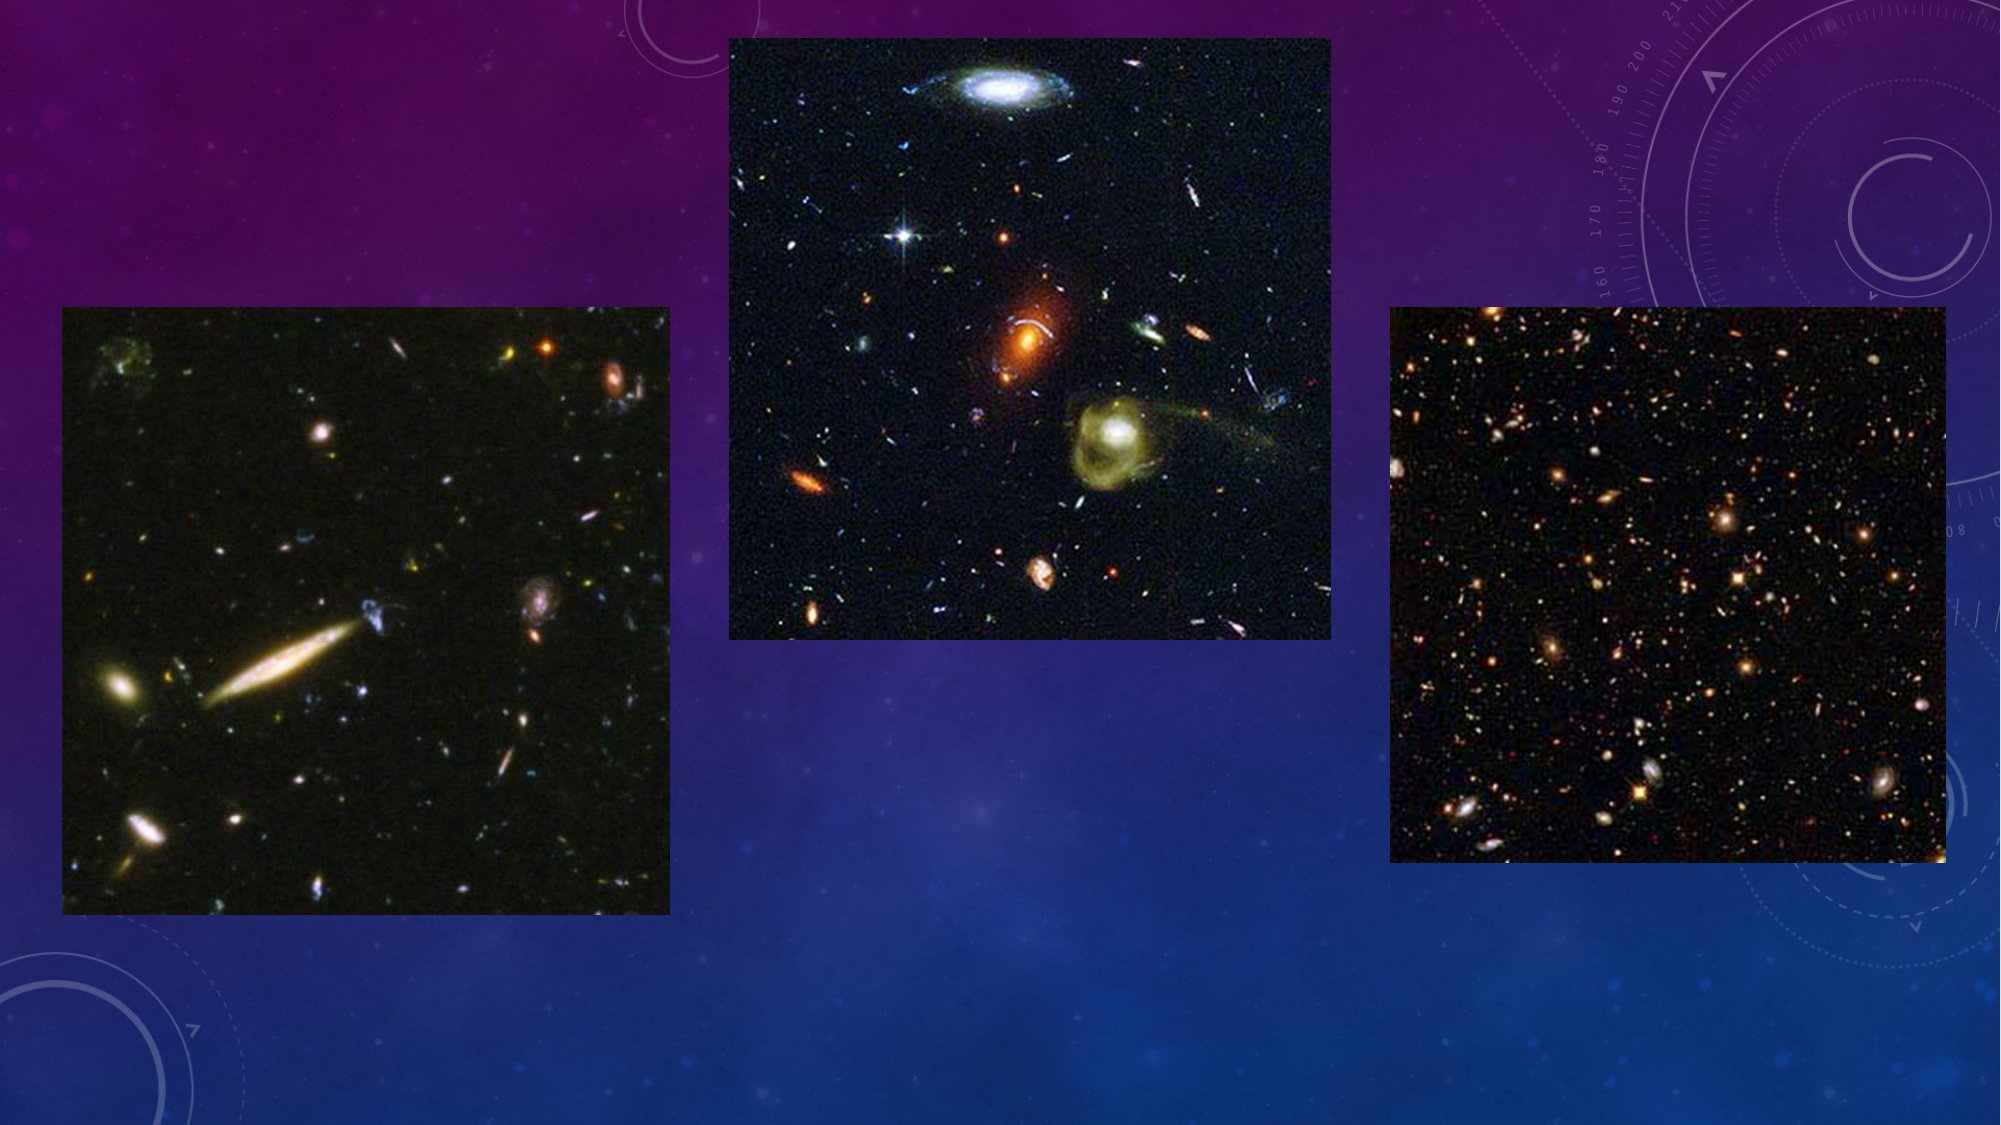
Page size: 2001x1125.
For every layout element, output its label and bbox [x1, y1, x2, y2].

list [61, 307, 670, 915]
picture [0, 0, 2001, 1125]
